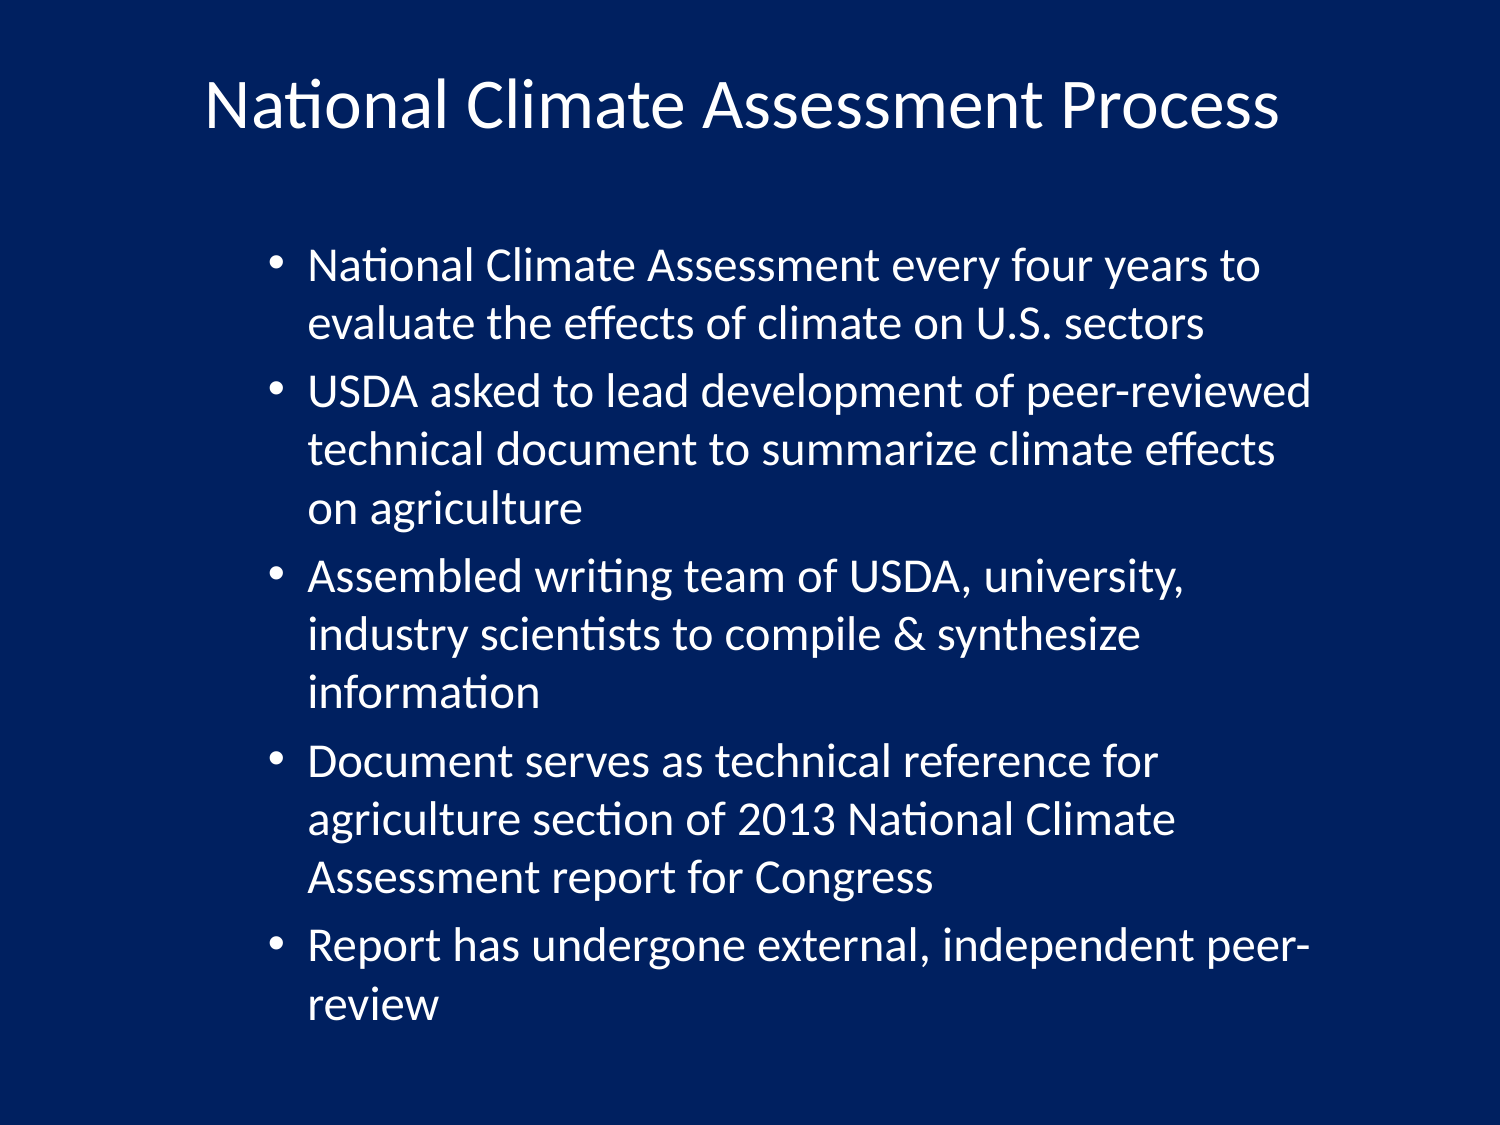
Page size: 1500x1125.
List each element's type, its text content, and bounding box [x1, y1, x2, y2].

list National Climate Assessment every four years to evaluate the effects of climate on U.S. sectors USDA asked to lead development of peer-reviewed technical document to summarize climate effects on agriculture Assembled writing team of USDA, university, industry scientists to compile & synthesize information Document serves as technical reference for agriculture section of 2013 National Climate Assessment report for Congress Report has undergone external, independent peer-review [249, 224, 1338, 1038]
title National Climate Assessment Process [75, 24, 1413, 175]
